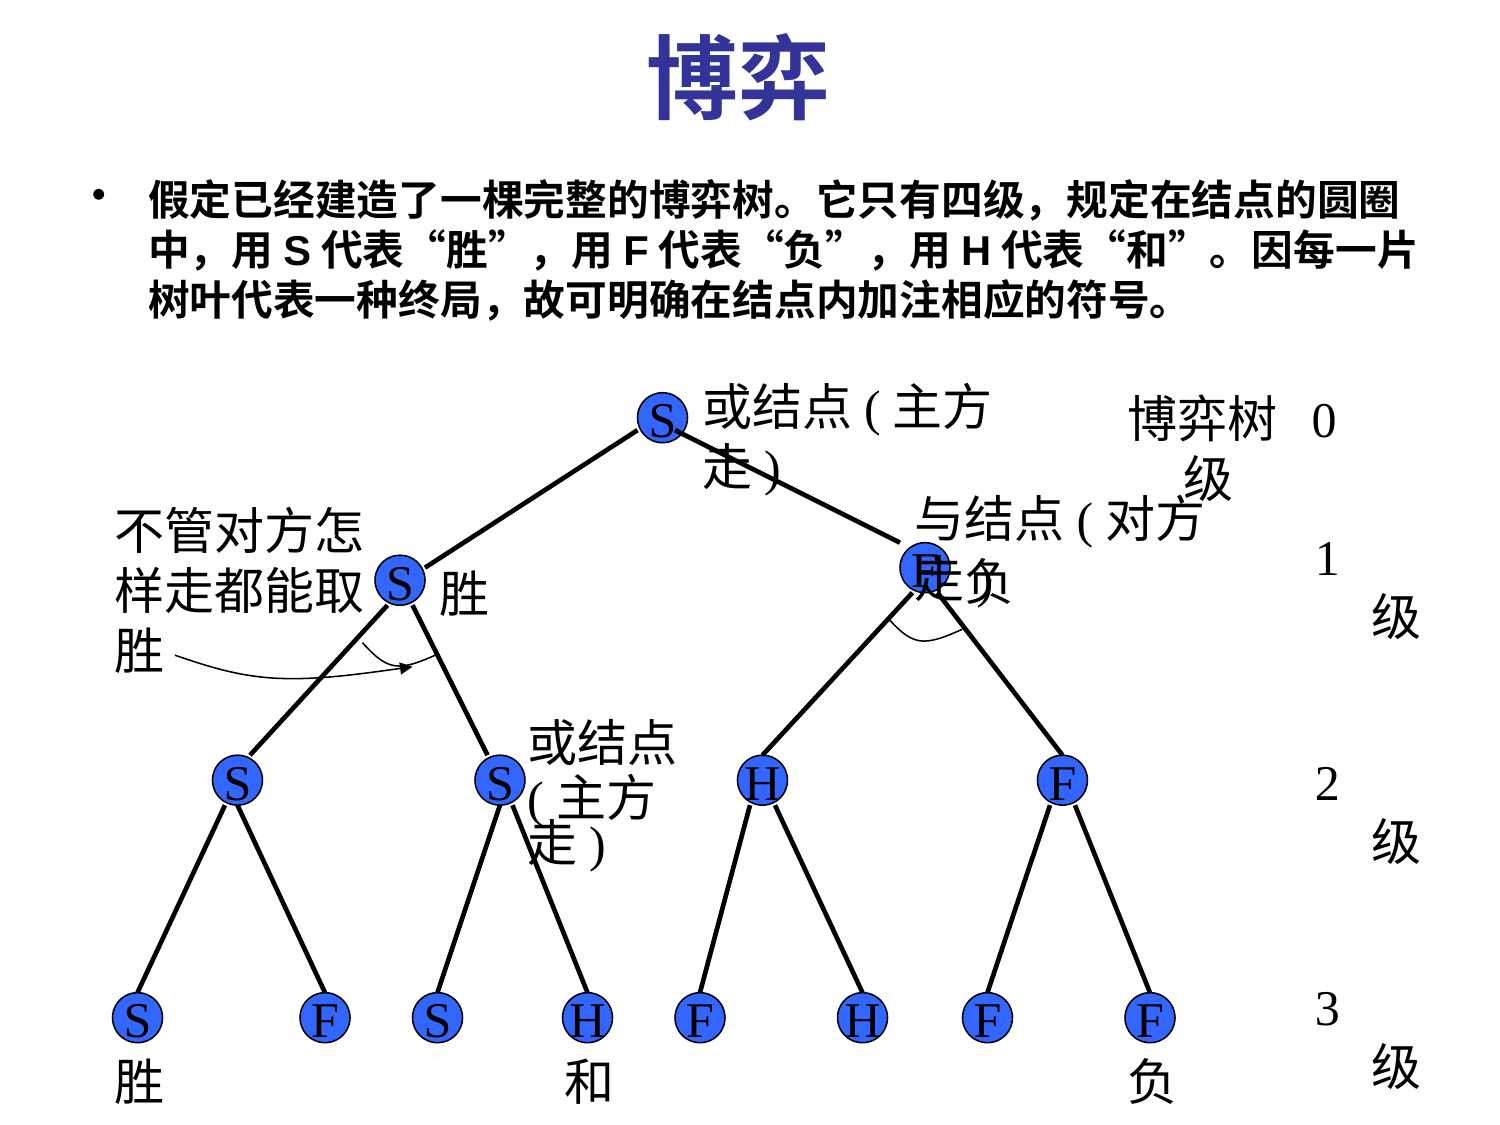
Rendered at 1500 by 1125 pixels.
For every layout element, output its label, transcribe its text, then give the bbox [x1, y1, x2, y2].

text_box 胜 [424, 555, 500, 630]
text_box F [962, 992, 1013, 1043]
text_box 负 [1112, 1042, 1188, 1118]
list 假定已经建造了一棵完整的博弈树。它只有四级，规定在结点的圆圈中，用S代表“胜”，用F代表“负”，用H代表“和”。因每一片树叶代表一种终局，故可明确在结点内加注相应的符号。 [76, 166, 1449, 356]
text_box H [837, 992, 888, 1043]
text_box F [675, 992, 726, 1043]
text_box 1级 [1299, 517, 1413, 606]
text_box 胜 [99, 1042, 175, 1118]
text_box F [1037, 755, 1088, 806]
text_box [400, 648, 436, 665]
text_box 与结点(对方走) [899, 480, 1275, 615]
text_box 或结点 (主方走) [512, 717, 725, 878]
text_box 和 [549, 1042, 625, 1118]
text_box F [1125, 992, 1176, 1043]
text_box 博弈 [194, 13, 1282, 138]
text_box S [412, 992, 463, 1043]
text_box [400, 662, 413, 675]
text_box S [212, 755, 263, 806]
text_box S [400, 555, 424, 606]
text_box S [474, 755, 512, 806]
text_box H [737, 755, 788, 806]
text_box 不管对方怎样走都能取胜 [99, 492, 400, 688]
text_box H [562, 992, 613, 1043]
text_box 2级 [1299, 742, 1413, 831]
text_box 或结点(主方走) [687, 367, 1063, 503]
text_box [887, 617, 963, 642]
text_box 3级 [1299, 967, 1413, 1056]
text_box S [112, 992, 163, 1043]
text_box S [637, 392, 687, 443]
text_box F [300, 992, 351, 1043]
text_box 博弈树 0级 [1112, 380, 1413, 468]
